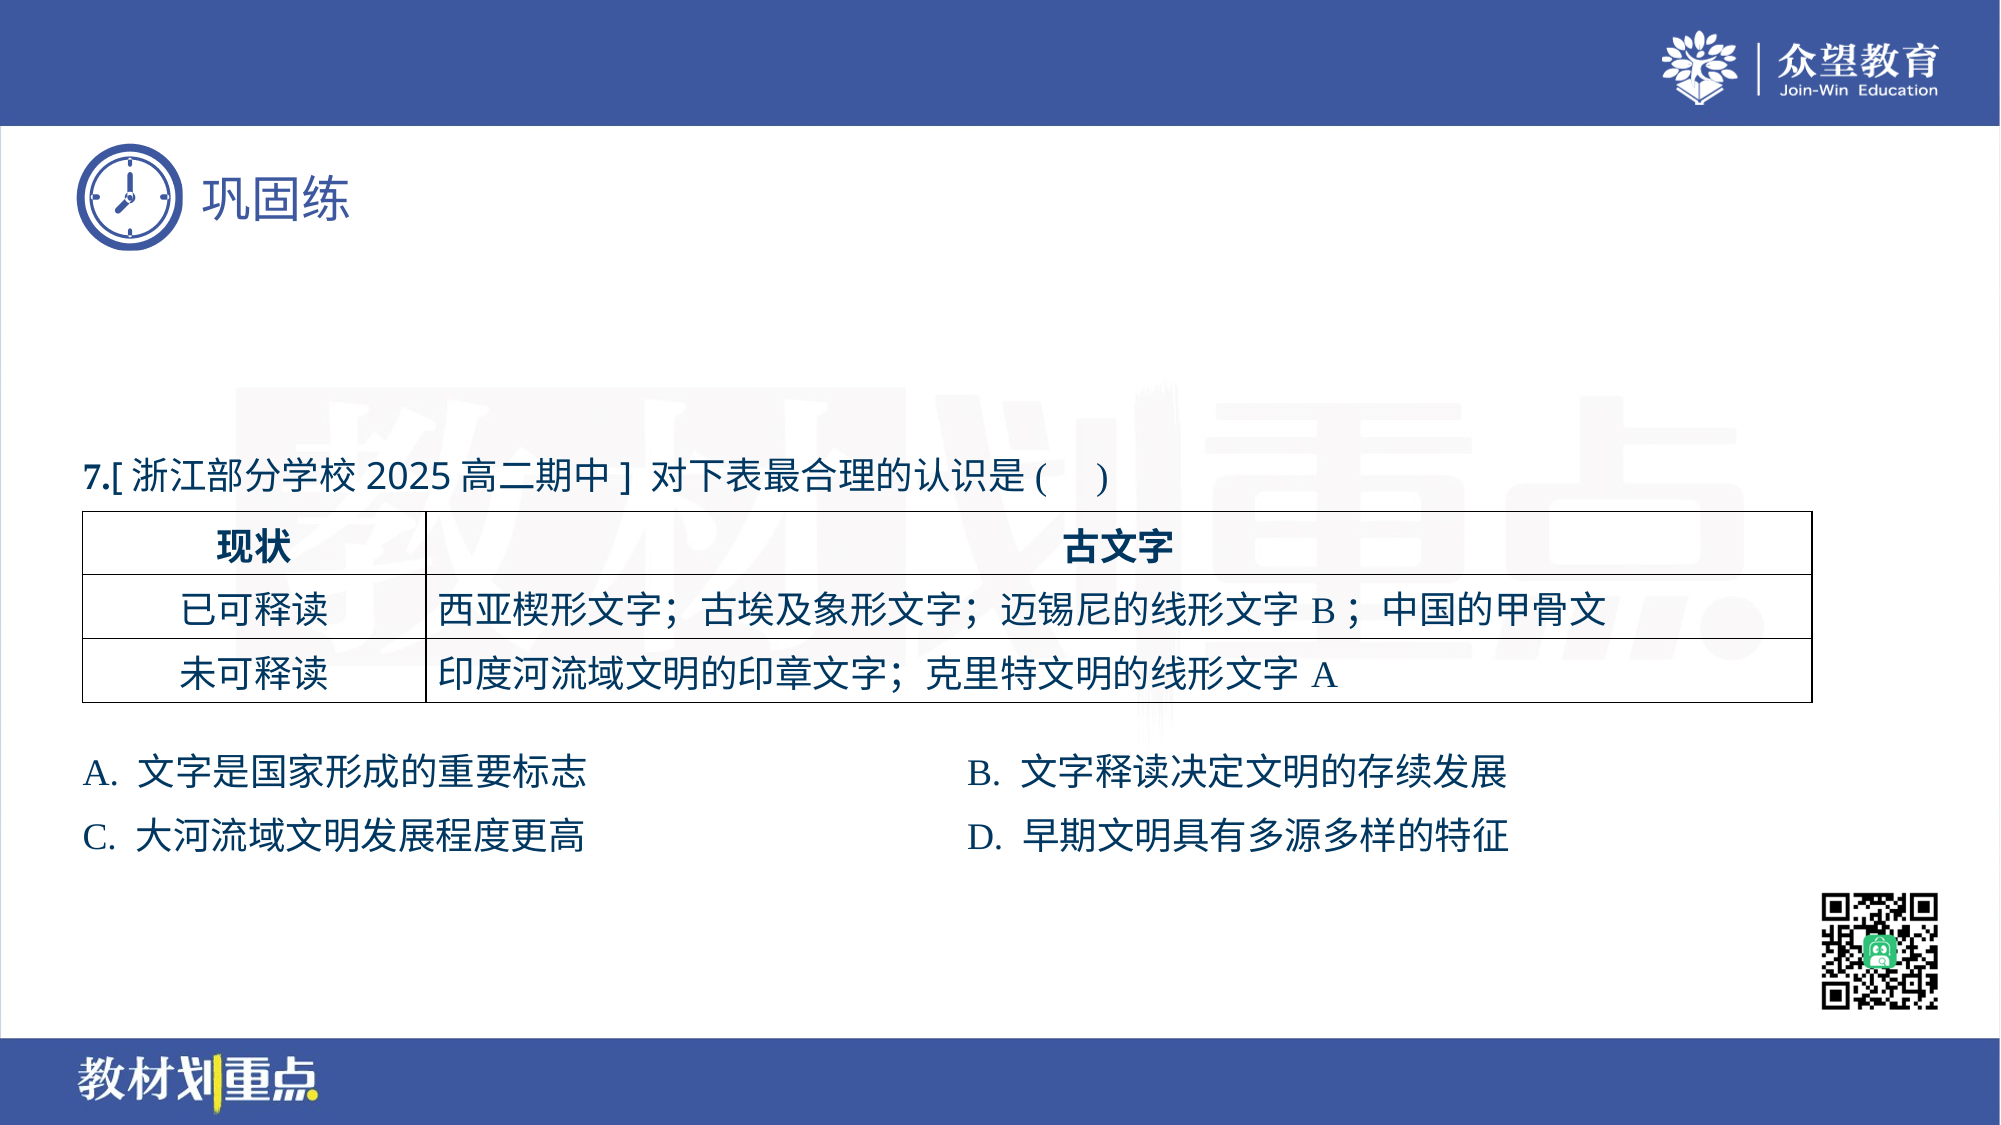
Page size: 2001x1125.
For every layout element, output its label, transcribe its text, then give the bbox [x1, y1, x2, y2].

table_header 古文字 [427, 512, 1811, 574]
text_box A. 文字是国家形成的重要标志 B. 文字释读决定文明的存续发展 C. 大河流域文明发展程度更高 D. 早期文明具有多源多样的特征 [82, 723, 1817, 851]
table_cell 印度河流域文明的印章文字；克里特文明的线形文字A [427, 639, 1811, 702]
text_box 7.[浙江部分学校2025高二期中] 对下表最合理的认识是( ) [82, 430, 1817, 490]
table_cell 未可释读 [83, 639, 425, 702]
picture [0, 0, 2000, 1125]
table_cell 已可释读 [83, 575, 425, 638]
table_cell 西亚楔形文字；古埃及象形文字；迈锡尼的线形文字B；中国的甲骨文 [427, 575, 1811, 638]
table_header 现状 [83, 512, 425, 574]
